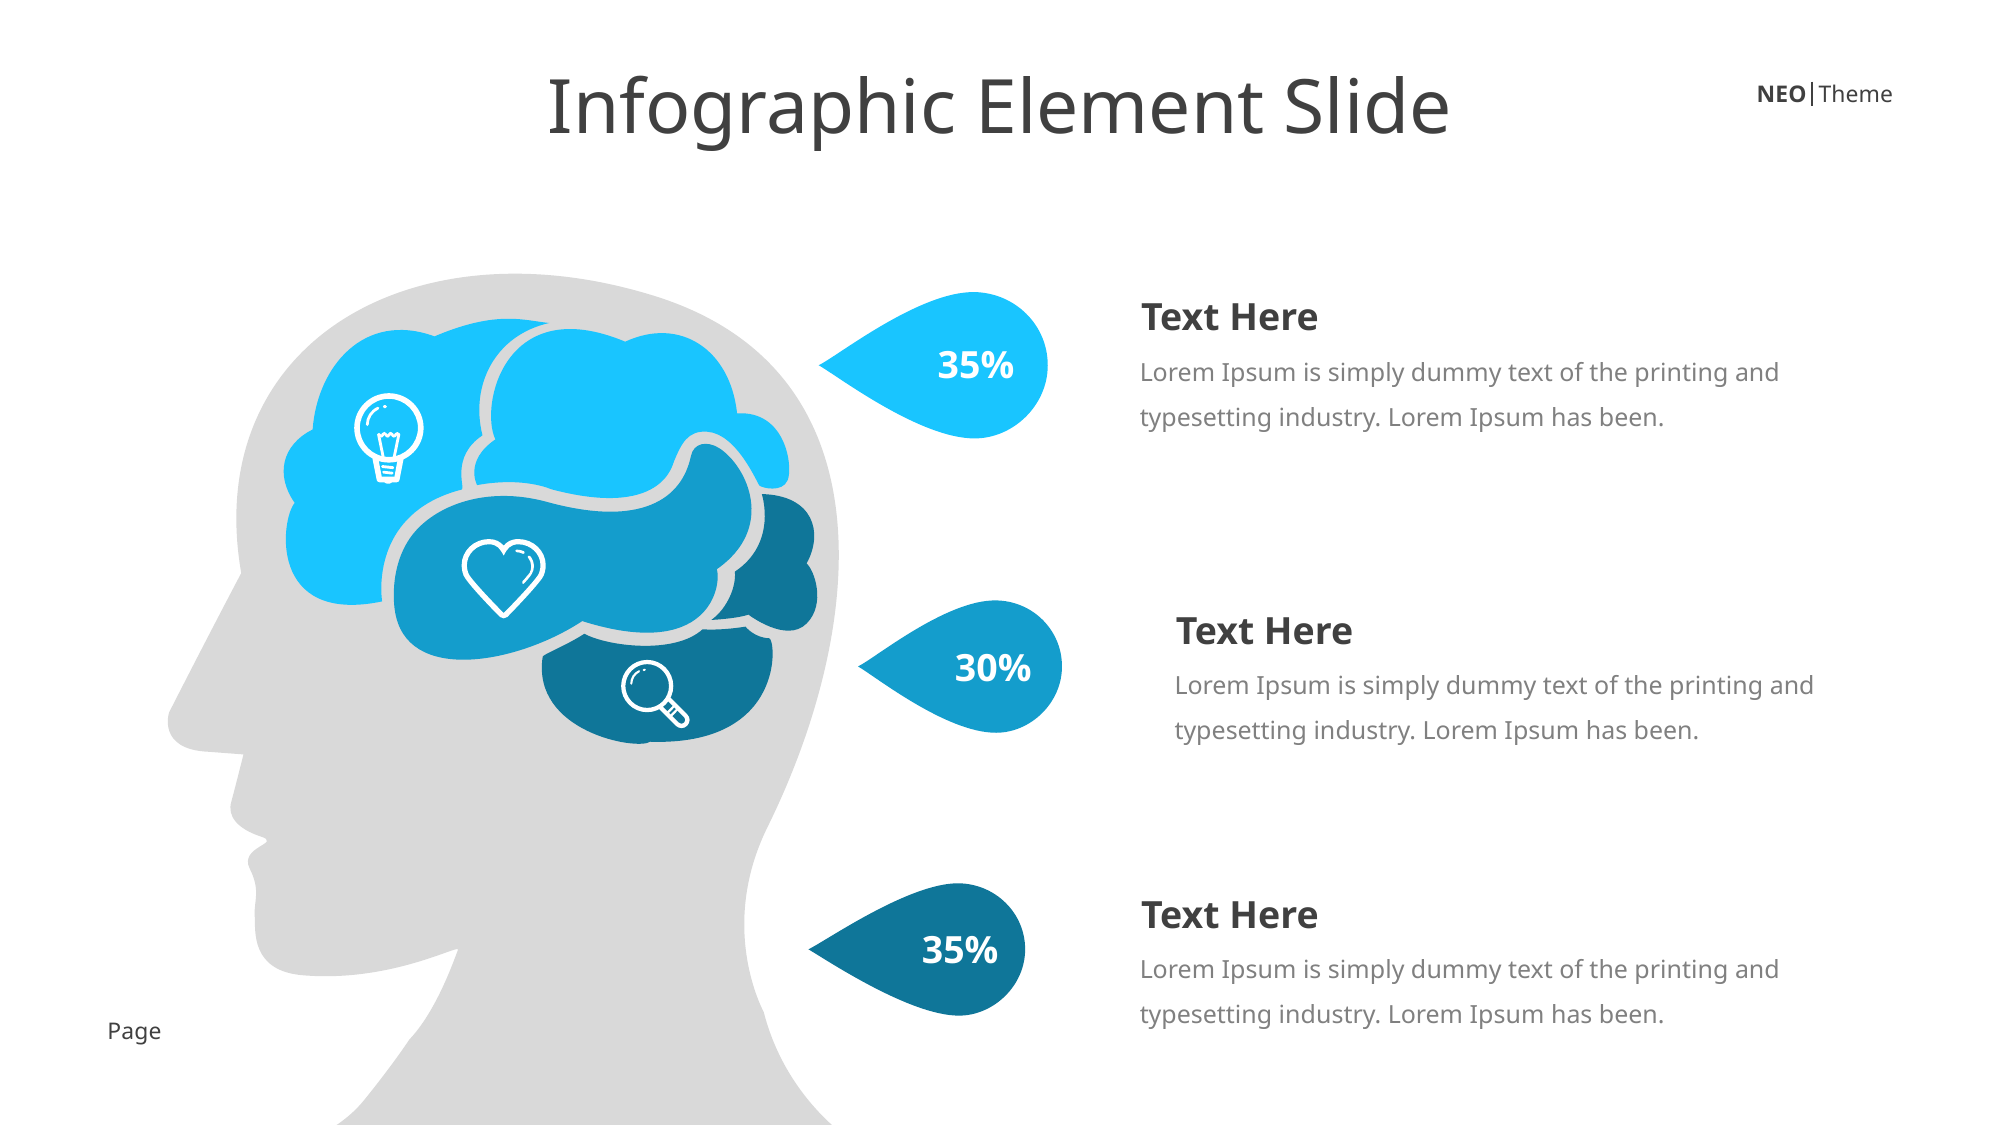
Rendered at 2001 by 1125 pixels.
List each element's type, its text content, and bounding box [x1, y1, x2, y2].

text_box Lorem Ipsum is simply dummy text of the printing and typesetting industry. Lorem Ipsum has been. [1298, 647, 1899, 752]
text_box Lorem Ipsum is simply dummy text of the printing and typesetting industry. Lorem Ipsum has been. [1139, 931, 1865, 1036]
text_box Text Here [1126, 285, 1334, 346]
text_box Infographic Element Slide [532, 51, 1468, 156]
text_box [354, 393, 424, 484]
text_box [461, 539, 546, 619]
text_box Text Here [1126, 883, 1334, 943]
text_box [156, 220, 896, 1125]
text_box 35% [923, 333, 1030, 394]
text_box Text Here [1298, 599, 1369, 647]
text_box Lorem Ipsum is simply dummy text of the printing and typesetting industry. Lorem Ipsum has been. [1139, 333, 1865, 439]
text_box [621, 659, 690, 729]
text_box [572, 526, 1298, 781]
text_box 35% [907, 918, 1014, 979]
